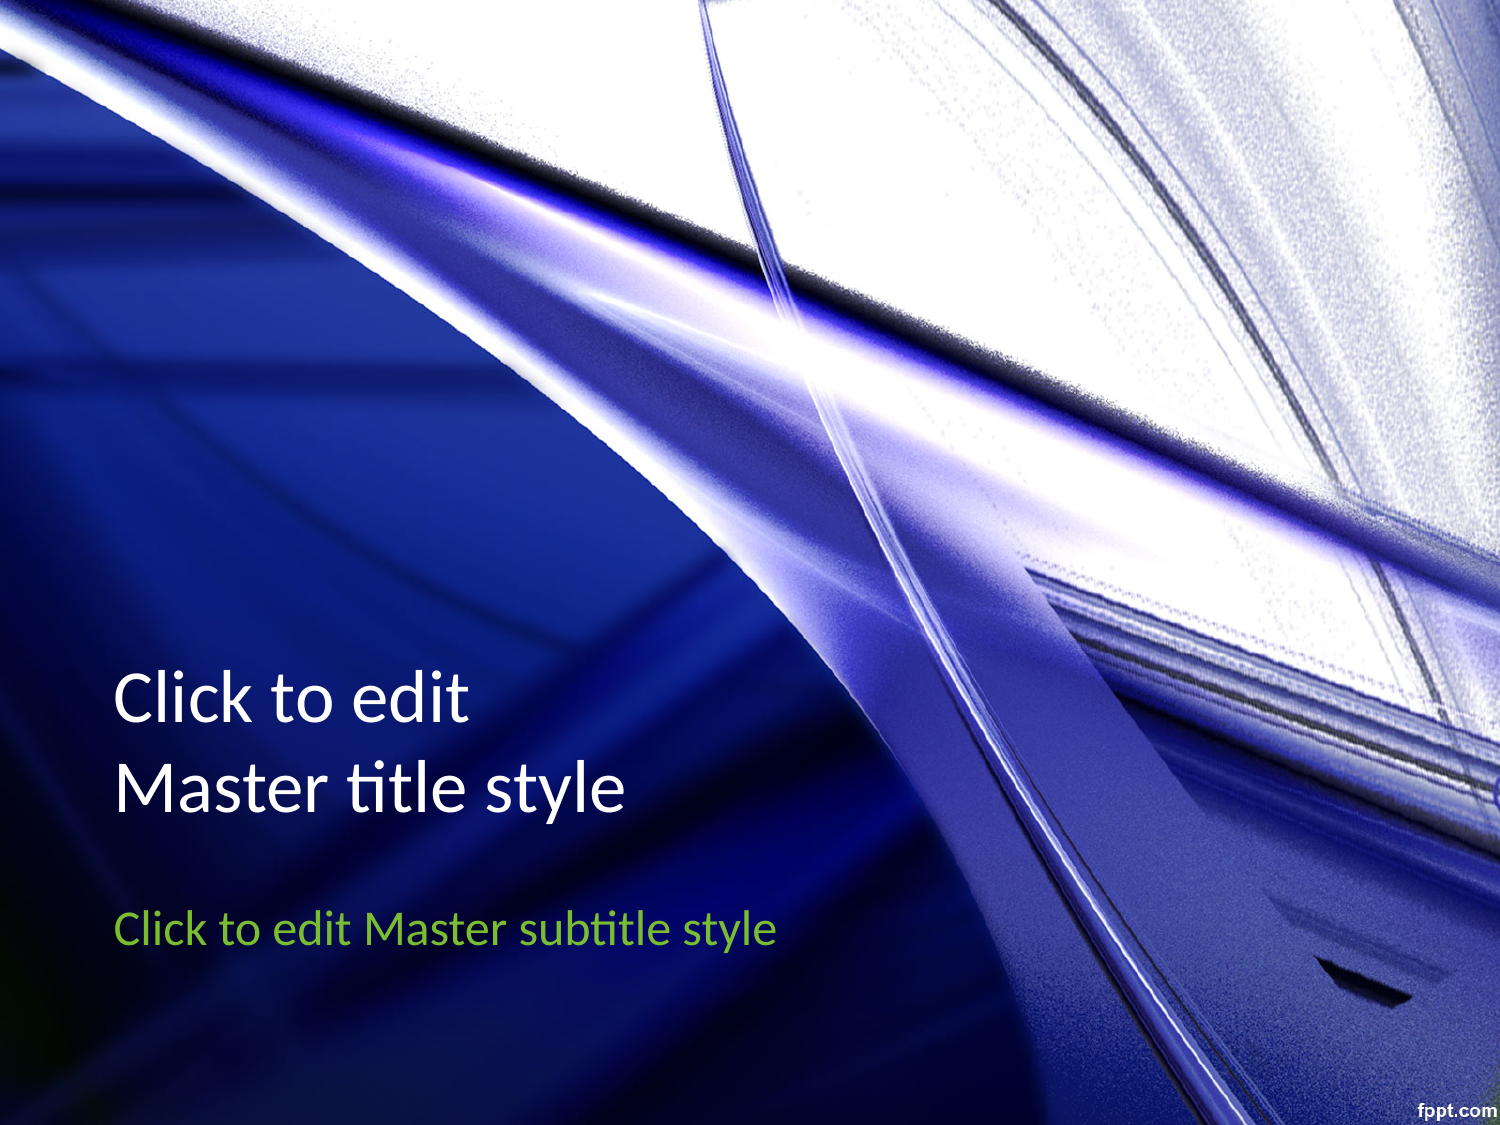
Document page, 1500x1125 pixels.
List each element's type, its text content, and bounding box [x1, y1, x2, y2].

picture [0, 0, 1500, 1125]
title Click to edit Master title style [98, 612, 1302, 864]
subtitle Click to edit Master subtitle style [98, 888, 1302, 964]
